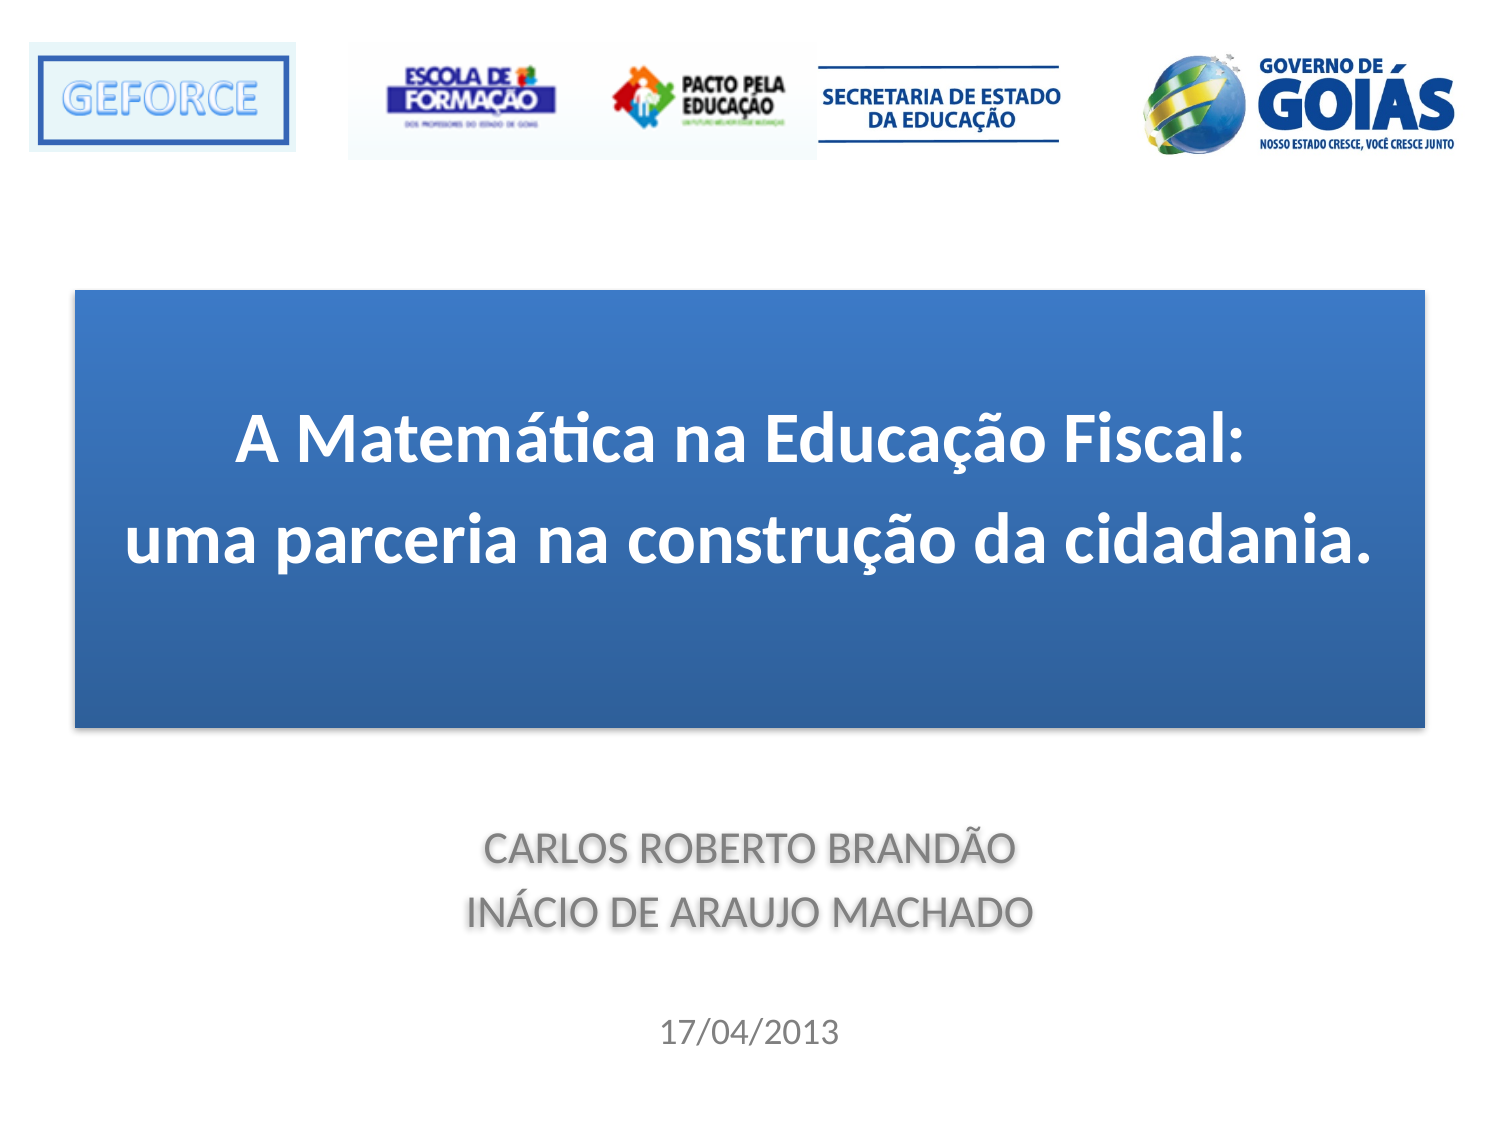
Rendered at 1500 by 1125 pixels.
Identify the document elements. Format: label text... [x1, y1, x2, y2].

picture [348, 42, 1465, 162]
list A Matemática na Educação Fiscal: uma parceria na construção da cidadania. [75, 290, 1425, 728]
text_box 17/04/2013 [643, 999, 999, 1060]
picture [29, 42, 296, 152]
text_box CARLOS ROBERTO BRANDÃO INÁCIO DE ARAUJO MACHADO [224, 810, 1275, 1012]
